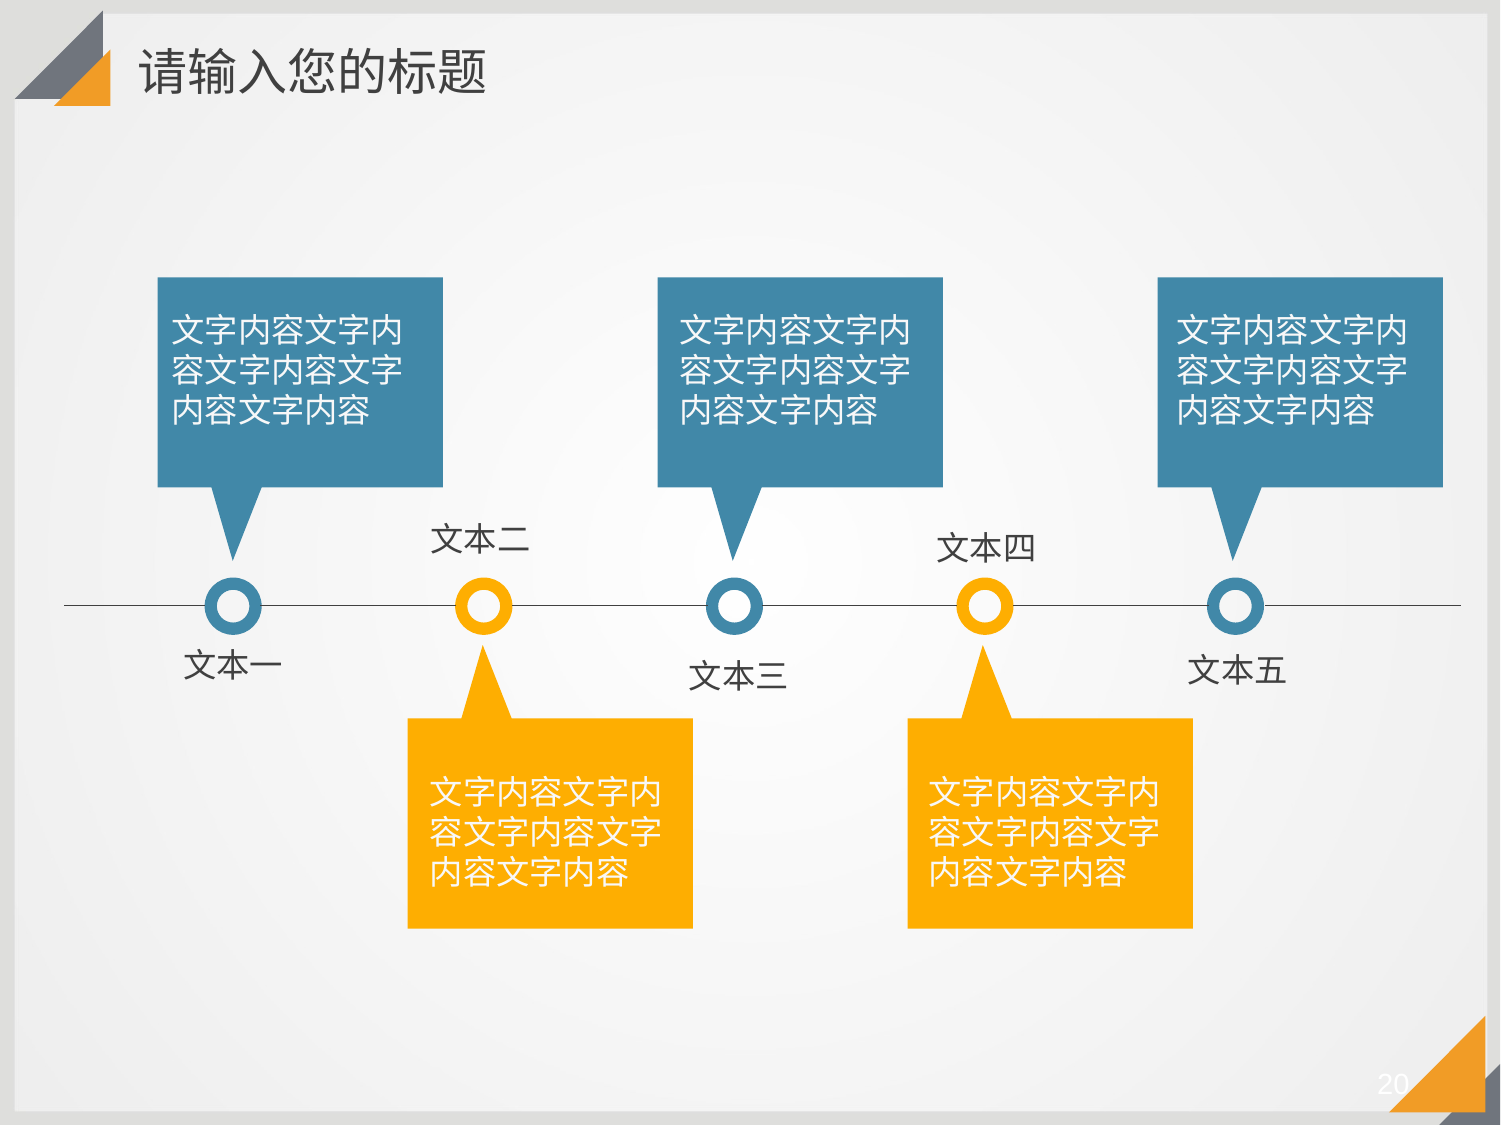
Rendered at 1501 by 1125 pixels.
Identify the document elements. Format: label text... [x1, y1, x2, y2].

text_box 文字内容文字内容文字内容文字内容文字内容 [415, 763, 689, 899]
text_box 文本四 [921, 519, 1052, 575]
text_box [657, 277, 943, 561]
text_box [14, 10, 103, 99]
text_box 文本三 [674, 647, 804, 702]
text_box [907, 645, 1193, 929]
text_box 文本一 [168, 636, 298, 692]
text_box [53, 49, 111, 106]
text_box 文本五 [1173, 642, 1303, 697]
text_box [157, 277, 443, 561]
picture [0, 0, 1501, 1125]
text_box 文字内容文字内容文字内容文字内容文字内容 [664, 301, 938, 437]
text_box 文字内容文字内容文字内容文字内容文字内容 [156, 301, 431, 437]
text_box [1206, 577, 1265, 635]
text_box 文字内容文字内容文字内容文字内容文字内容 [913, 763, 1188, 899]
text_box 请输入您的标题 [122, 32, 503, 108]
text_box [455, 577, 513, 635]
text_box [204, 577, 262, 635]
text_box [956, 577, 1014, 635]
text_box [407, 645, 693, 929]
text_box [705, 577, 763, 635]
text_box 文字内容文字内容文字内容文字内容文字内容 [1161, 301, 1436, 437]
text_box 文本二 [415, 511, 546, 566]
text_box [1157, 277, 1443, 561]
